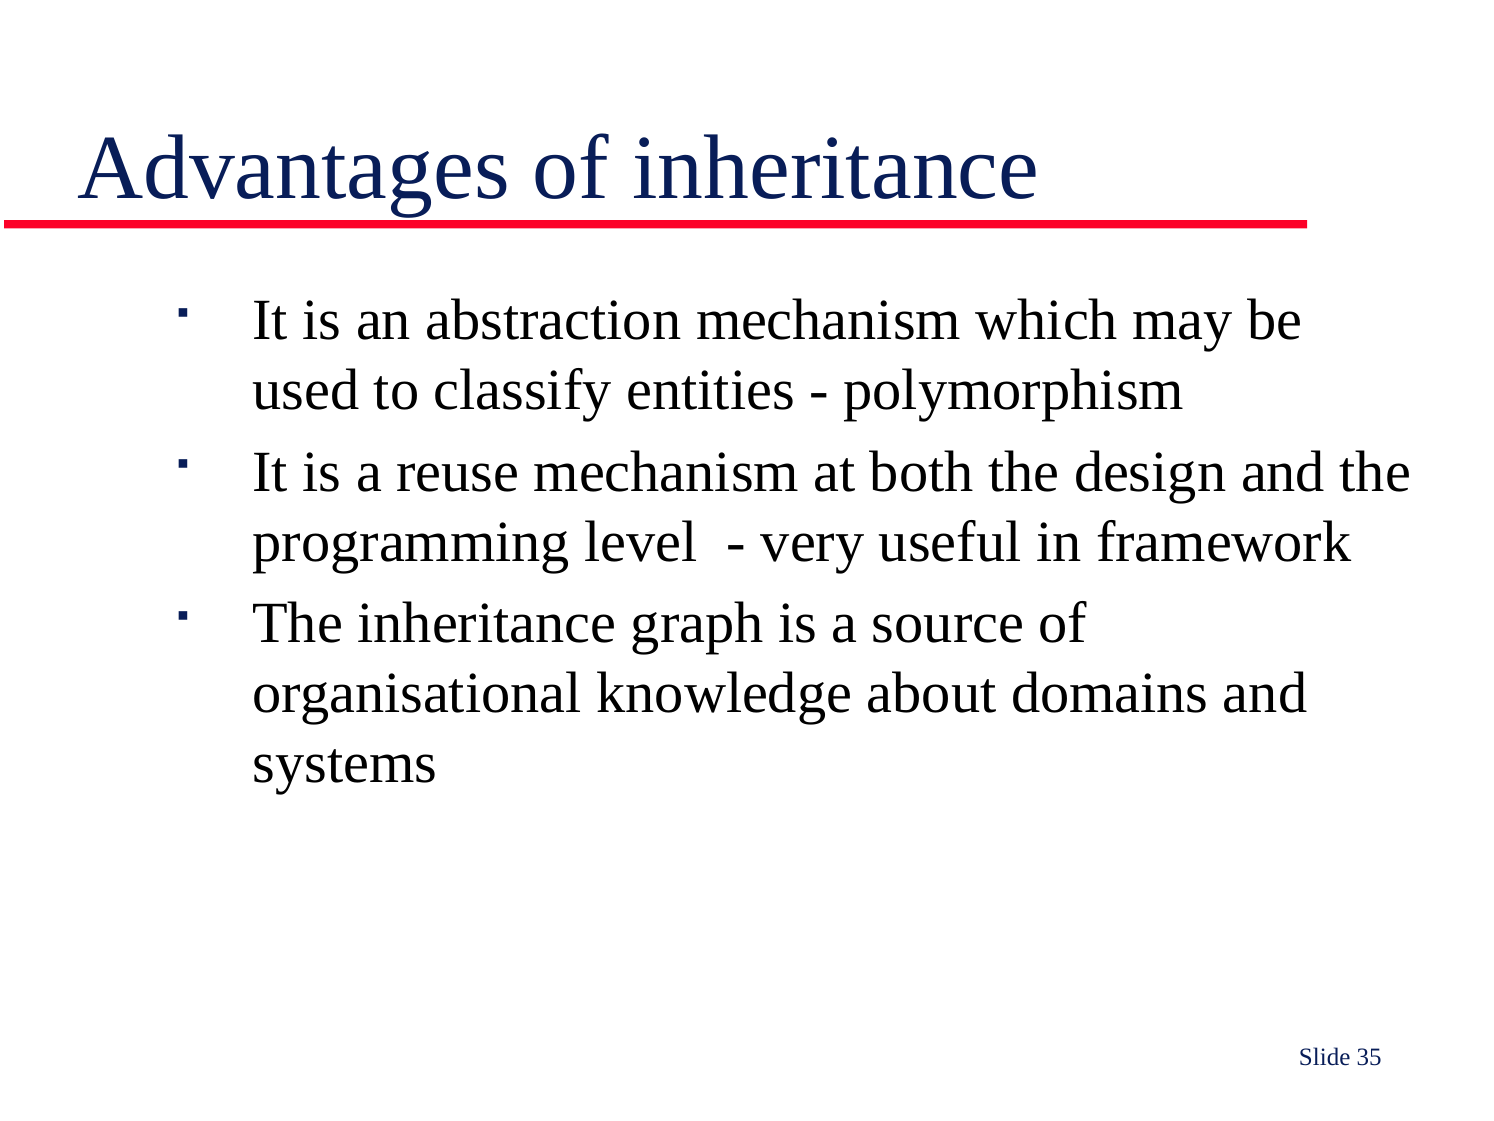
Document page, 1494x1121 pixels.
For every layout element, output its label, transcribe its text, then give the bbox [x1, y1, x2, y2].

title Advantages of inheritance [62, 42, 1338, 225]
list It is an abstraction mechanism which may be used to classify entities - polymorphism It is a reuse mechanism at both the design and the programming level - very useful in framework The inheritance graph is a source of organisational knowledge about domains and systems [161, 273, 1437, 949]
